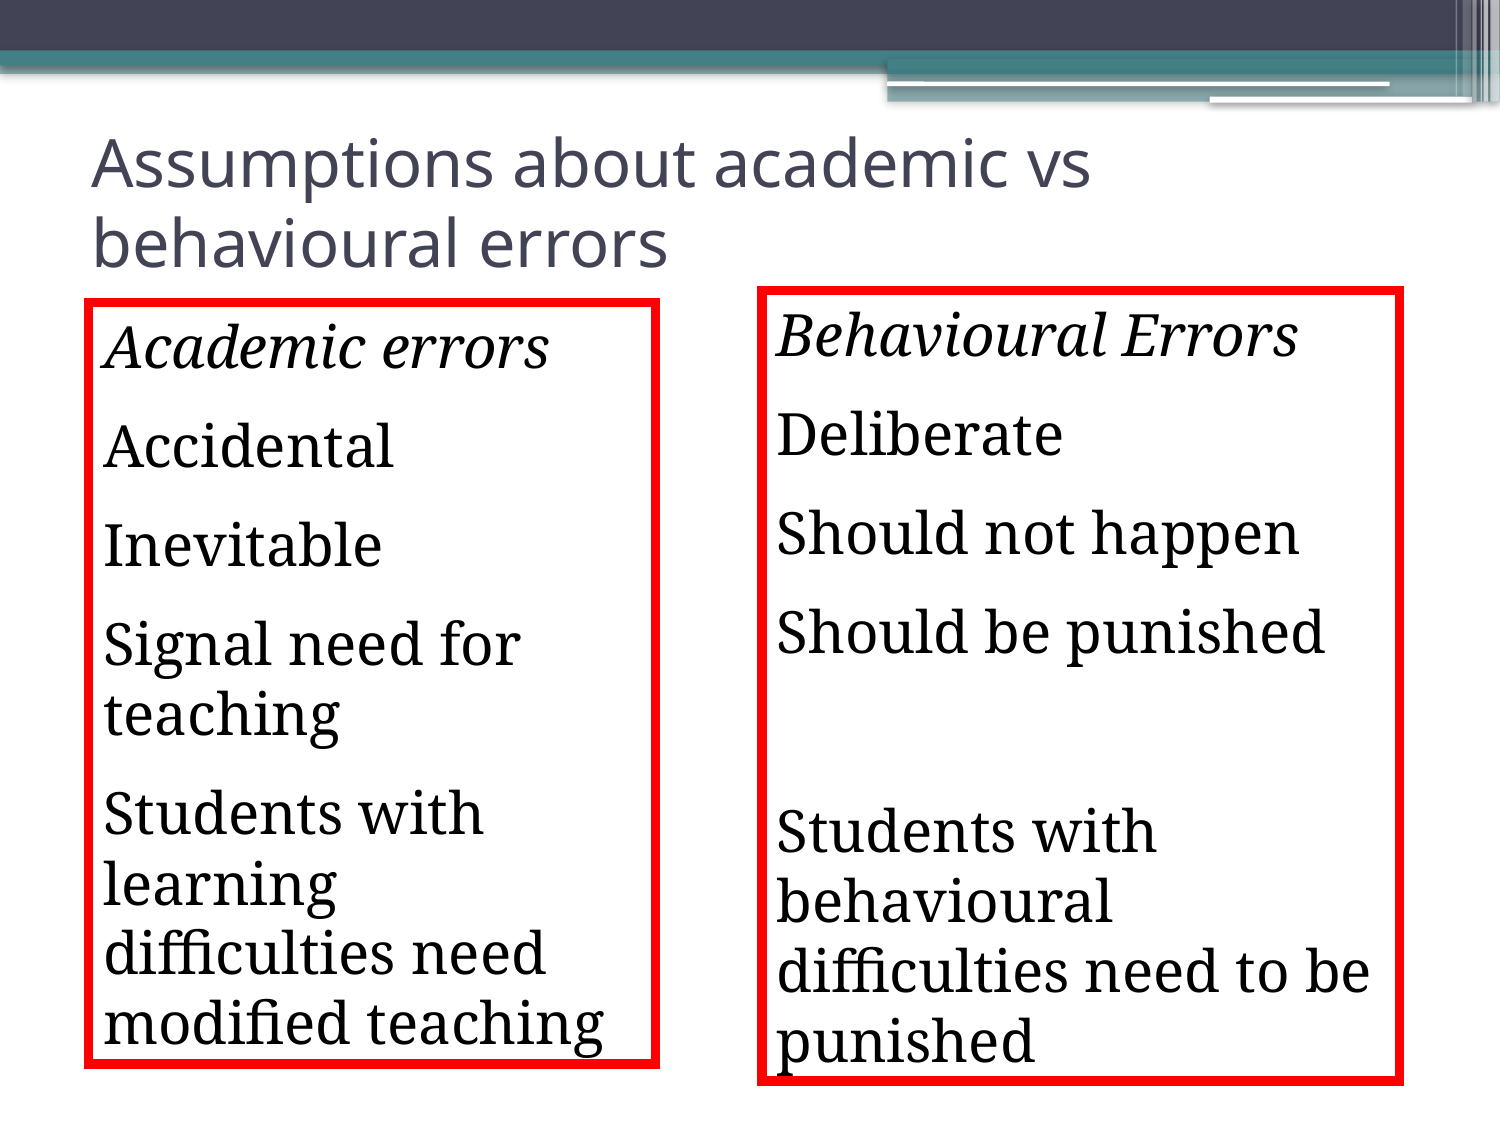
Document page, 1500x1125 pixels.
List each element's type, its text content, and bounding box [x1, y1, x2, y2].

text_box Academic errors Accidental Inevitable Signal need for teaching Students with learning difficulties need modified teaching [88, 302, 656, 1064]
title Assumptions about academic vs behavioural errors [76, 113, 1427, 289]
text_box Behavioural Errors Deliberate Should not happen Should be punished Students with behavioural difficulties need to be punished [761, 290, 1400, 1082]
